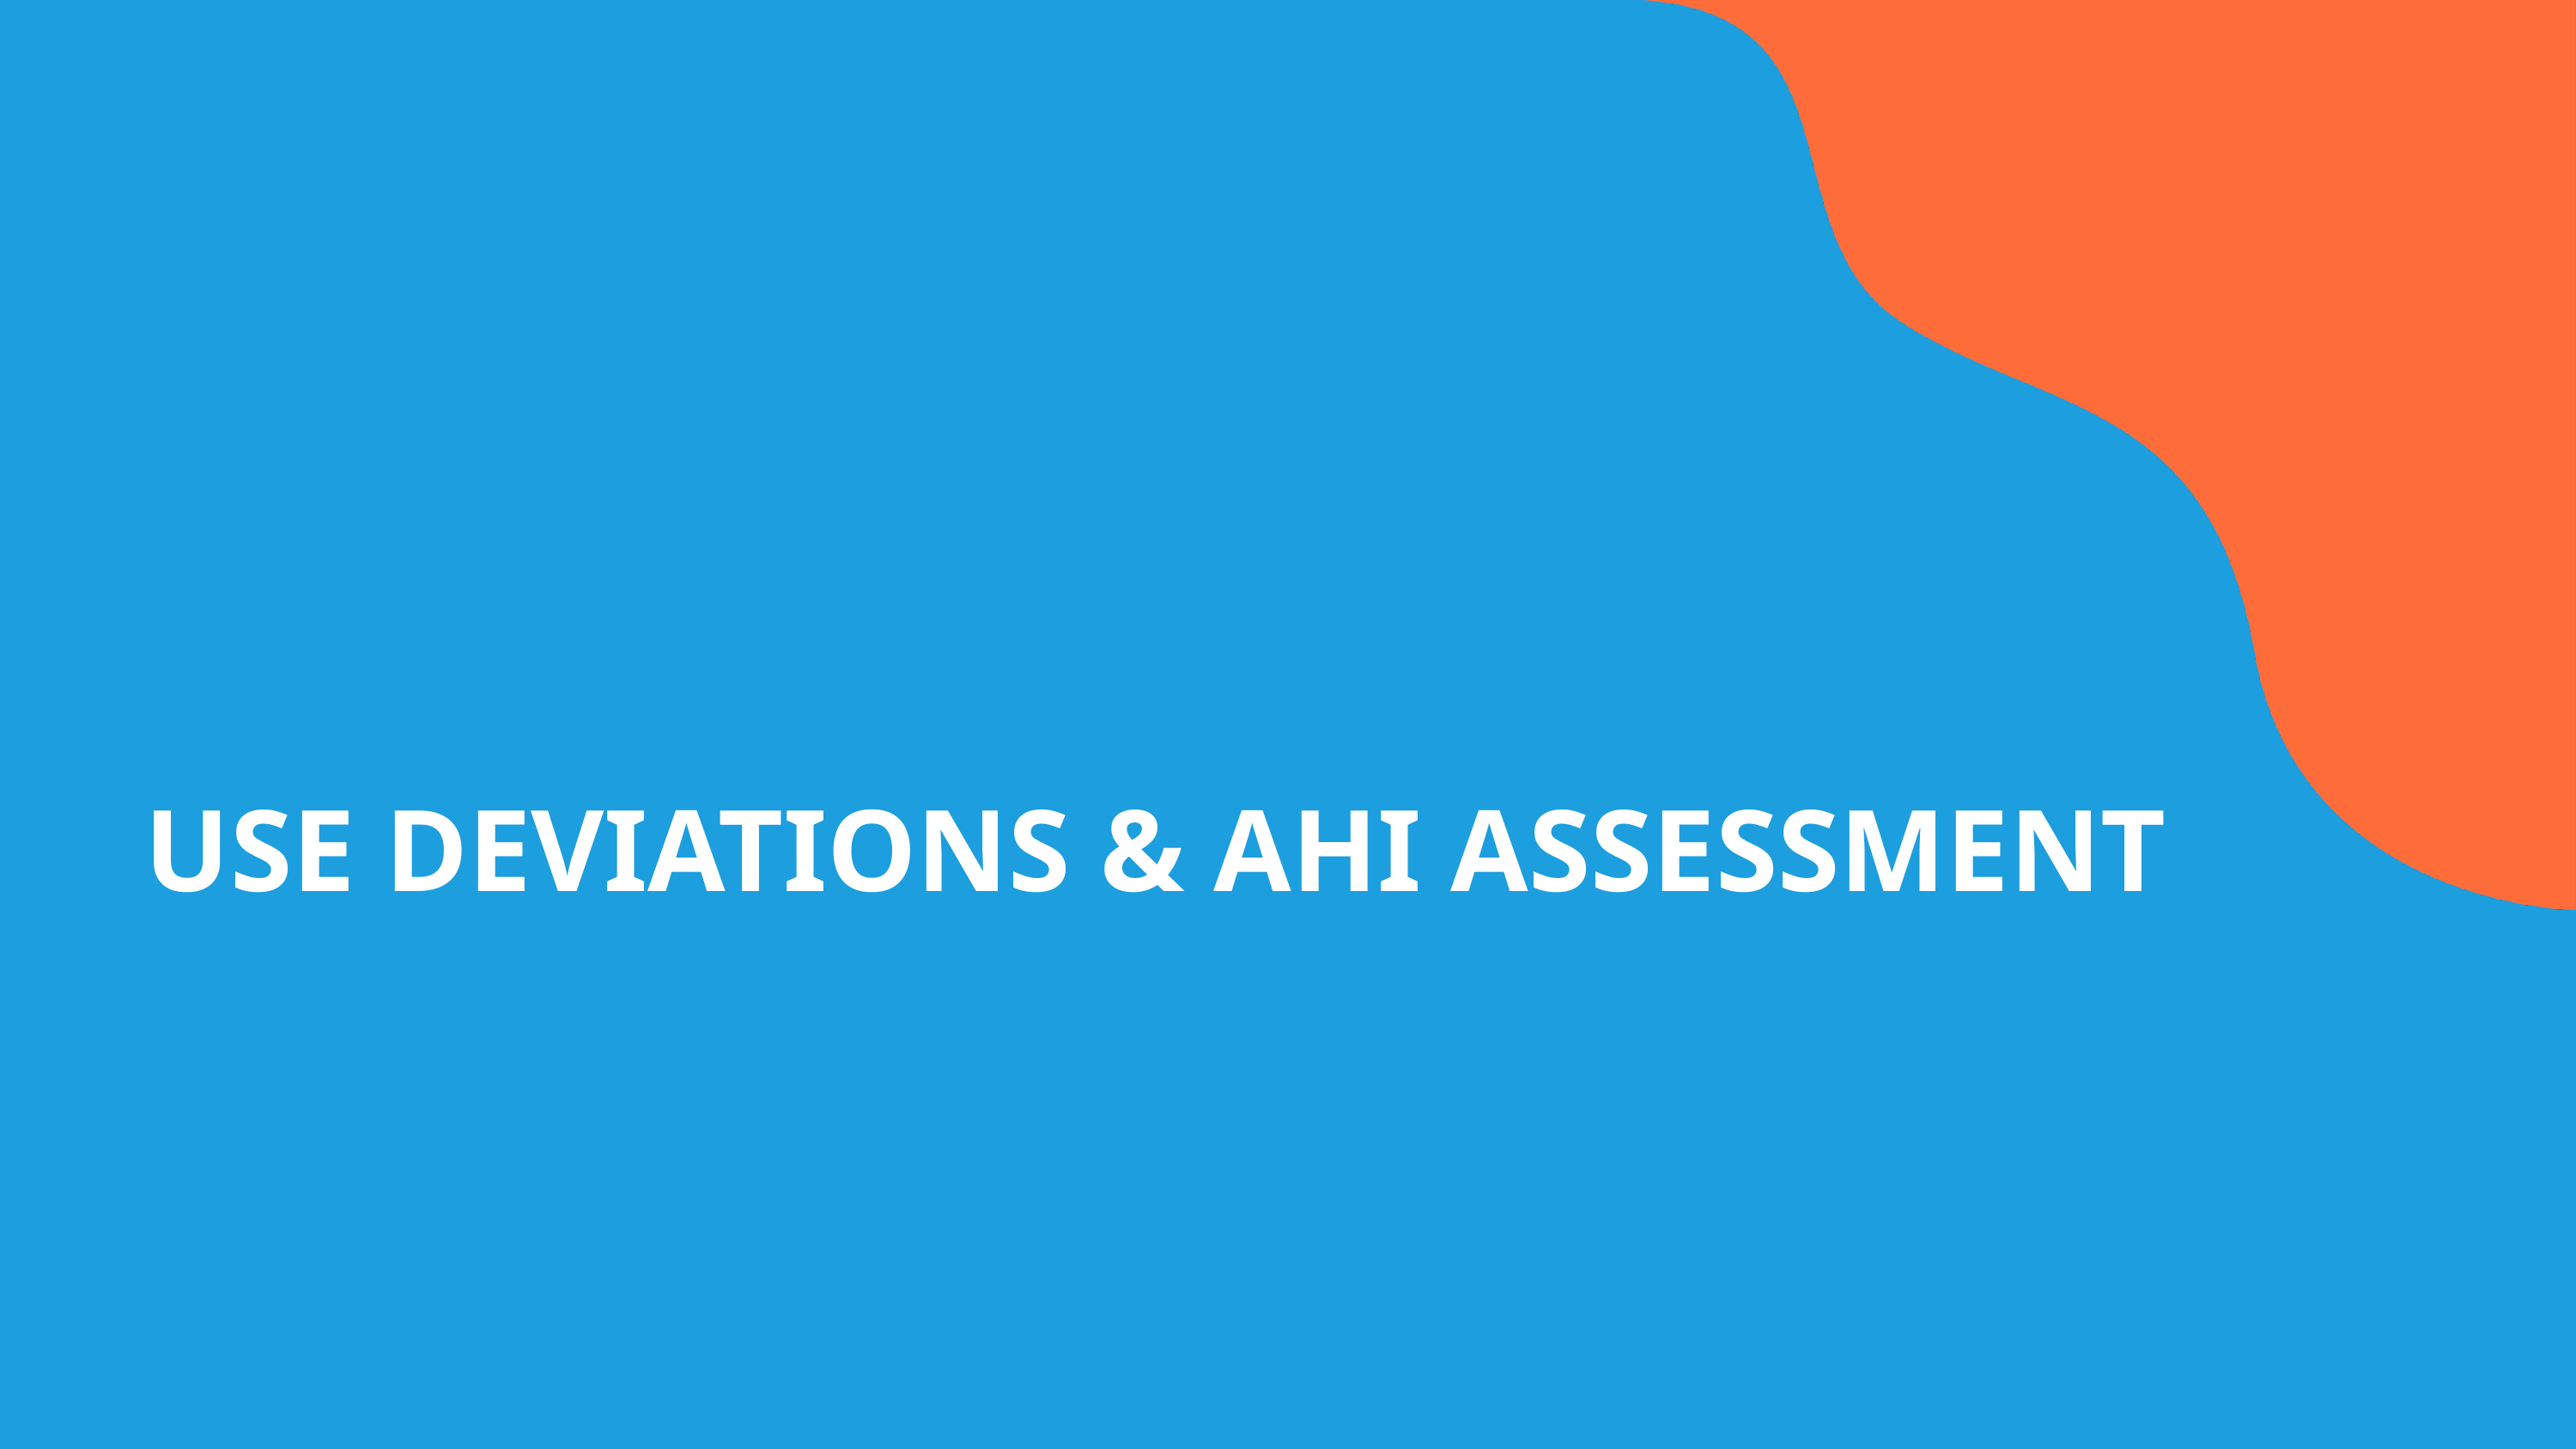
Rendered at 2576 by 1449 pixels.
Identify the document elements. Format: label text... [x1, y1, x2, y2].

text_box USE DEVIATIONS & AHI ASSESSMENT [144, 756, 2328, 915]
text_box [1623, 0, 2576, 910]
